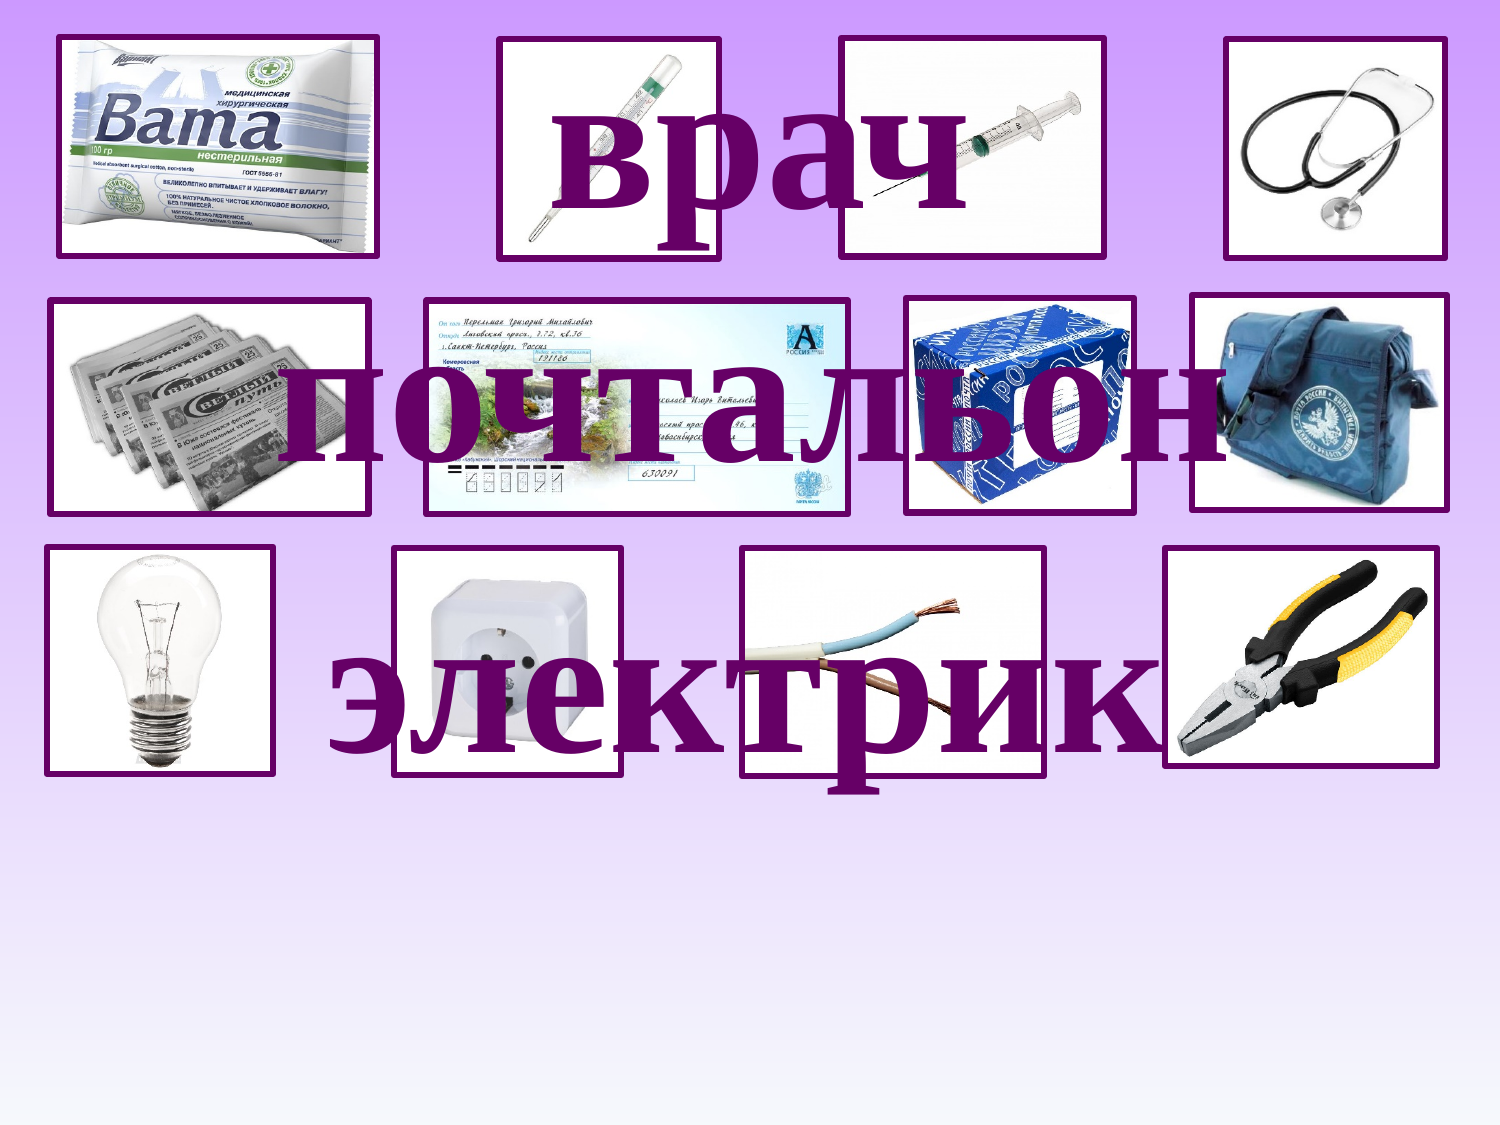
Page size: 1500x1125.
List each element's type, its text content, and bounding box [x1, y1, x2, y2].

text_box почтальон [53, 254, 1452, 510]
picture [844, 40, 1101, 254]
picture [1194, 297, 1444, 508]
picture [49, 549, 271, 771]
picture [62, 39, 375, 253]
picture [396, 550, 619, 773]
picture [1229, 42, 1443, 256]
picture [744, 550, 1042, 774]
picture [53, 303, 366, 512]
picture [1167, 550, 1435, 763]
picture [502, 42, 716, 256]
picture [429, 303, 846, 512]
text_box врач [62, 0, 1457, 256]
text_box электрик [54, 545, 1439, 800]
picture [908, 300, 1132, 510]
